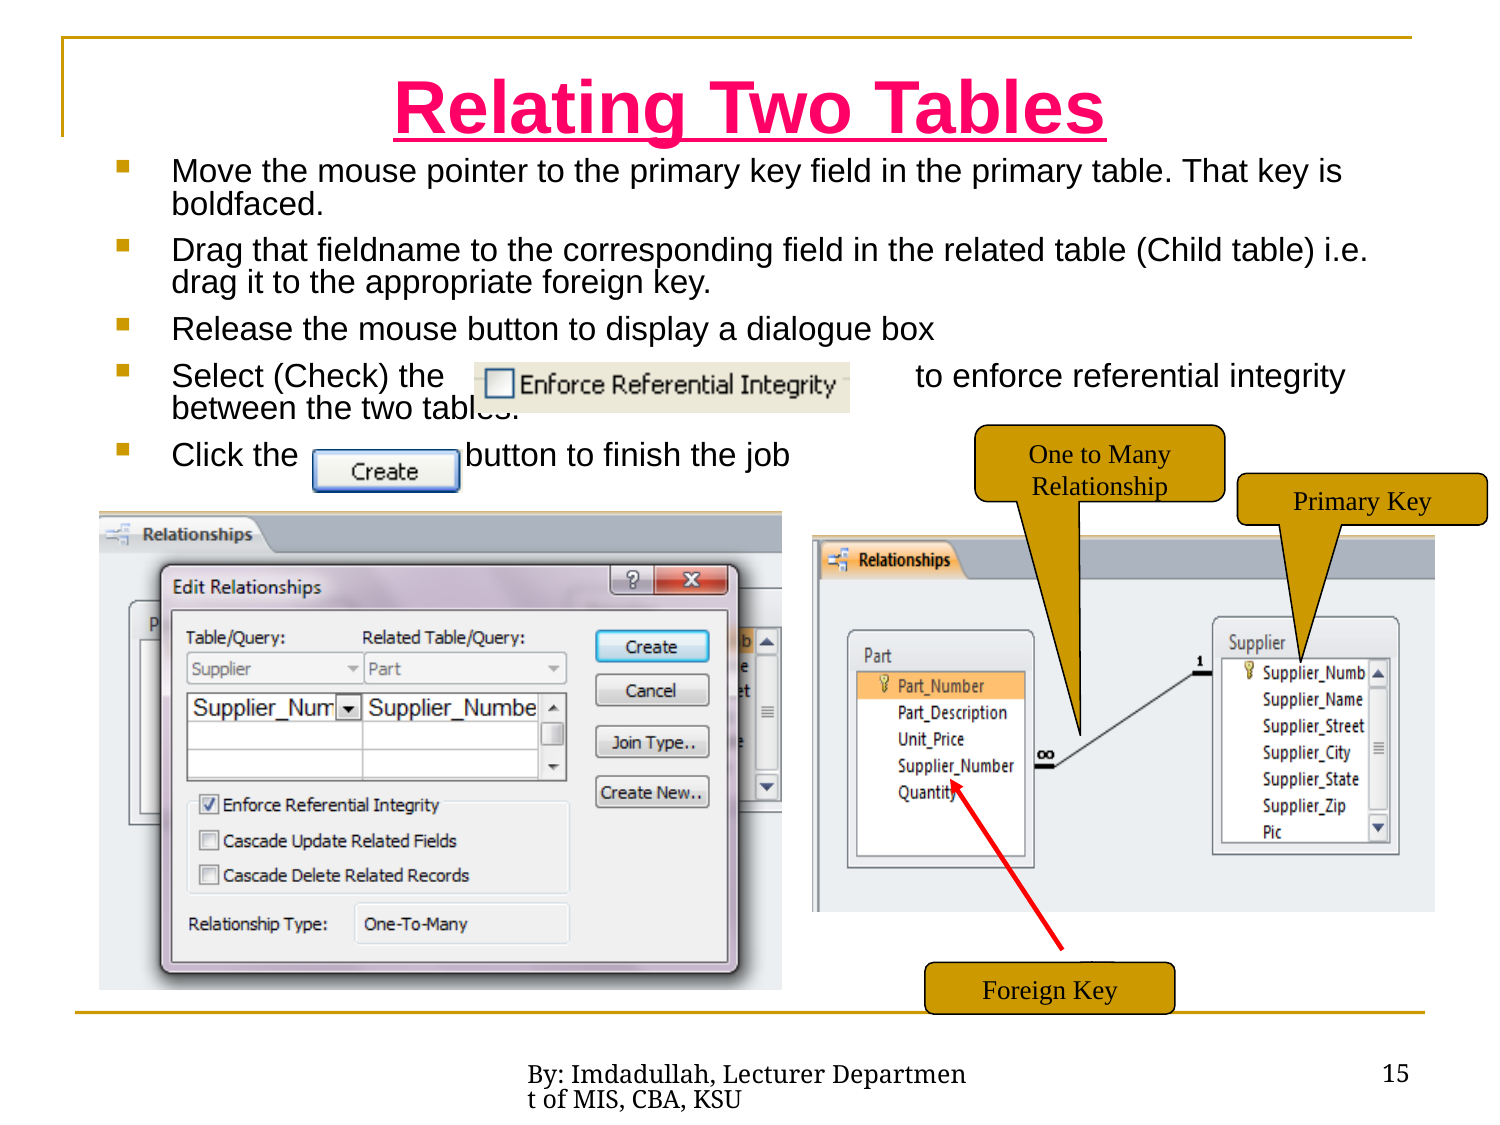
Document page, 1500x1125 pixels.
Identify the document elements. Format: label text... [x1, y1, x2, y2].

text_box Primary Key [1237, 473, 1488, 533]
picture [99, 511, 782, 990]
list Move the mouse pointer to the primary key field in the primary table. That key is boldfaced. Drag that fieldname to the corresponding field in the related table (Child table) i.e. drag it to the appropriate foreign key. Release the mouse button to display a dialogue box Select (Check) the to enforce referential integrity between the two tables. Click the button to finish the job [99, 149, 1388, 1000]
text_box Foreign Key [924, 962, 1175, 1015]
picture [312, 449, 463, 493]
text_box One to Many Relationship [975, 425, 1225, 533]
slide_number 15 [1074, 1024, 1425, 1100]
footer By: Imdadullah, Lecturer Department of MIS, CBA, KSU [512, 1025, 988, 1100]
title Relating Two Tables [75, 45, 1425, 163]
picture [474, 362, 851, 413]
picture [812, 534, 1435, 912]
